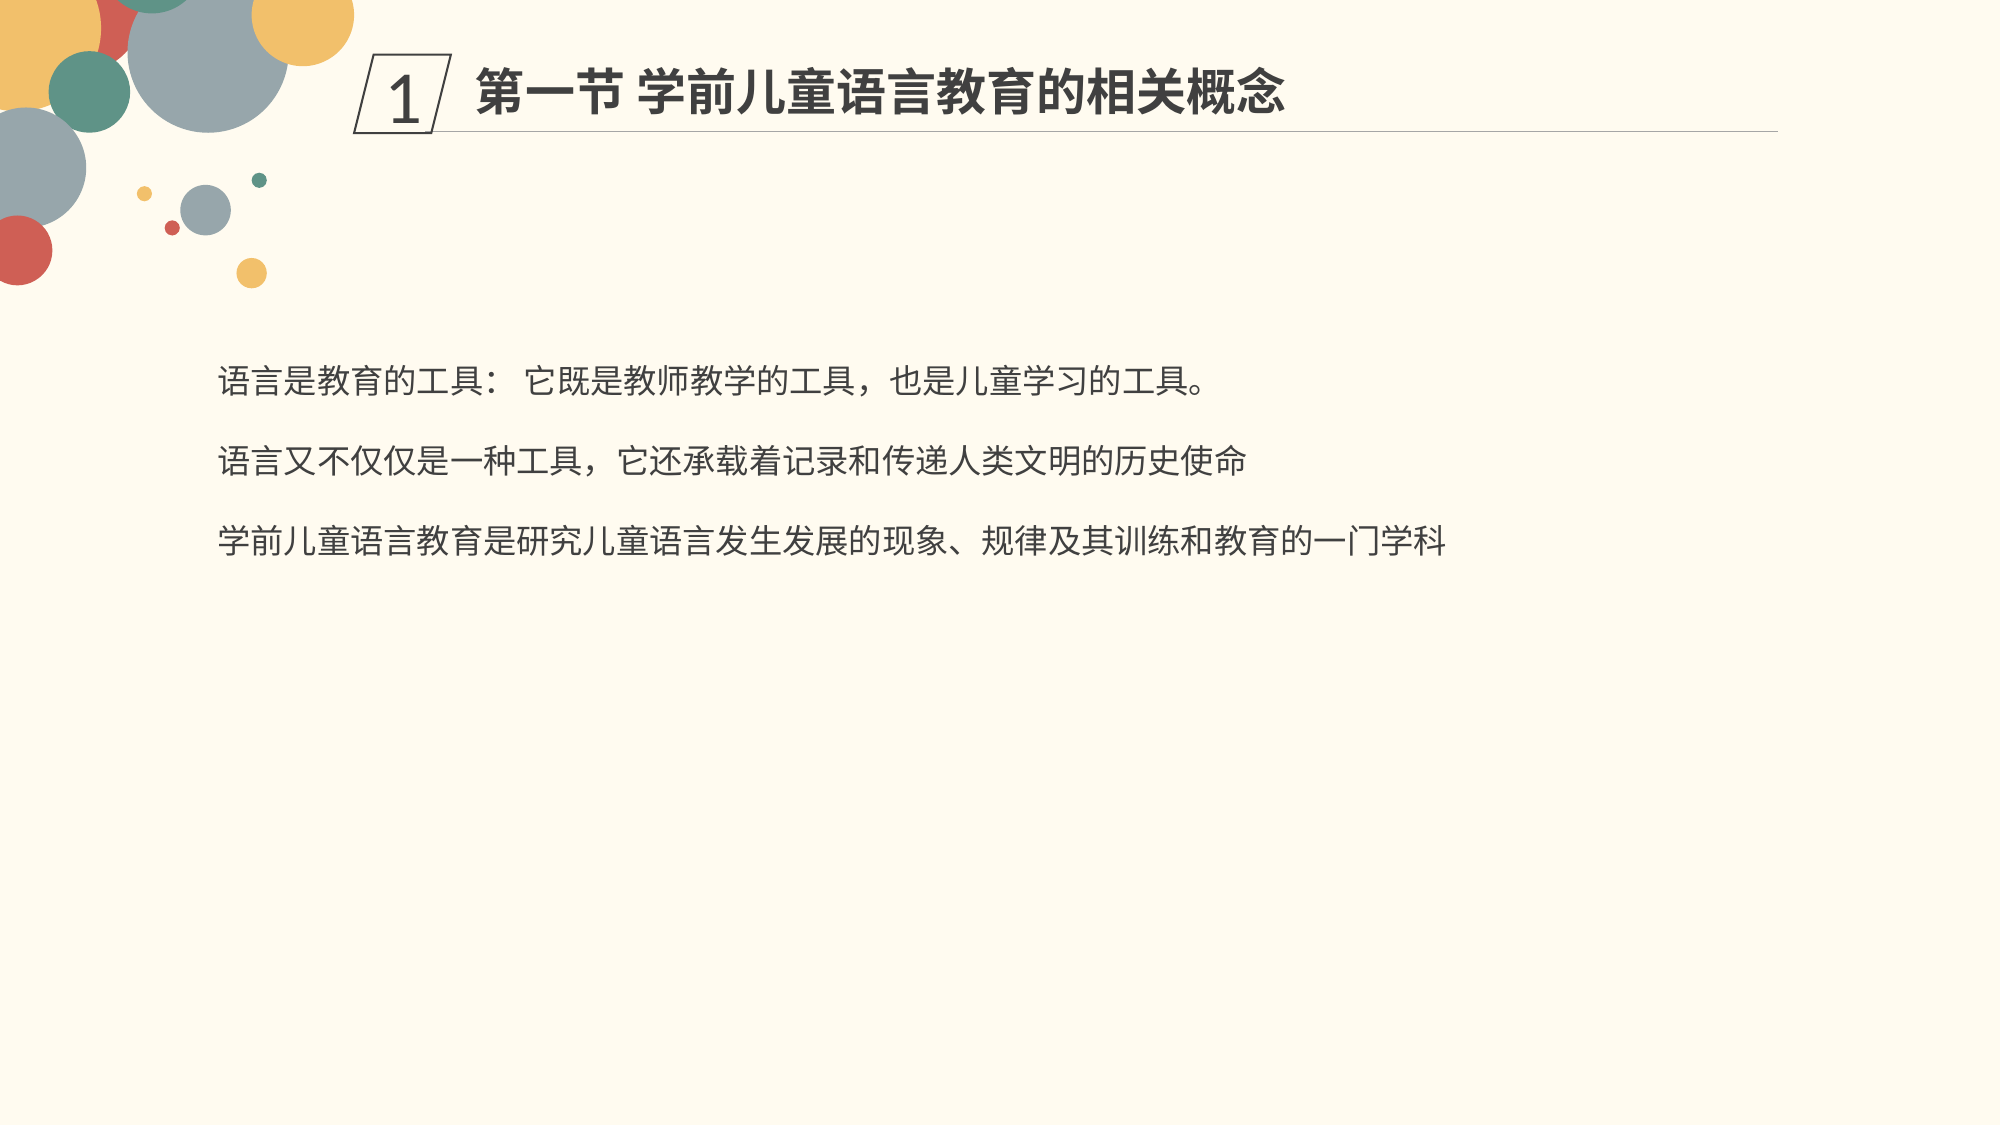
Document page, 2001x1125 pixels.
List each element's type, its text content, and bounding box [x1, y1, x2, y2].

text_box 1 [355, 53, 453, 135]
text_box 第一节 学前儿童语言教育的相关概念 [460, 53, 1454, 129]
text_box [0, 0, 355, 289]
text_box 语言是教育的工具： 它既是教师教学的工具，也是儿童学习的工具。 语言又不仅仅是一种工具，它还承载着记录和传递人类文明的历史使命 学前儿童语言教育是研究儿童语言发生发展的现象、规律及其训练和教育的一门学科 [202, 313, 1878, 568]
